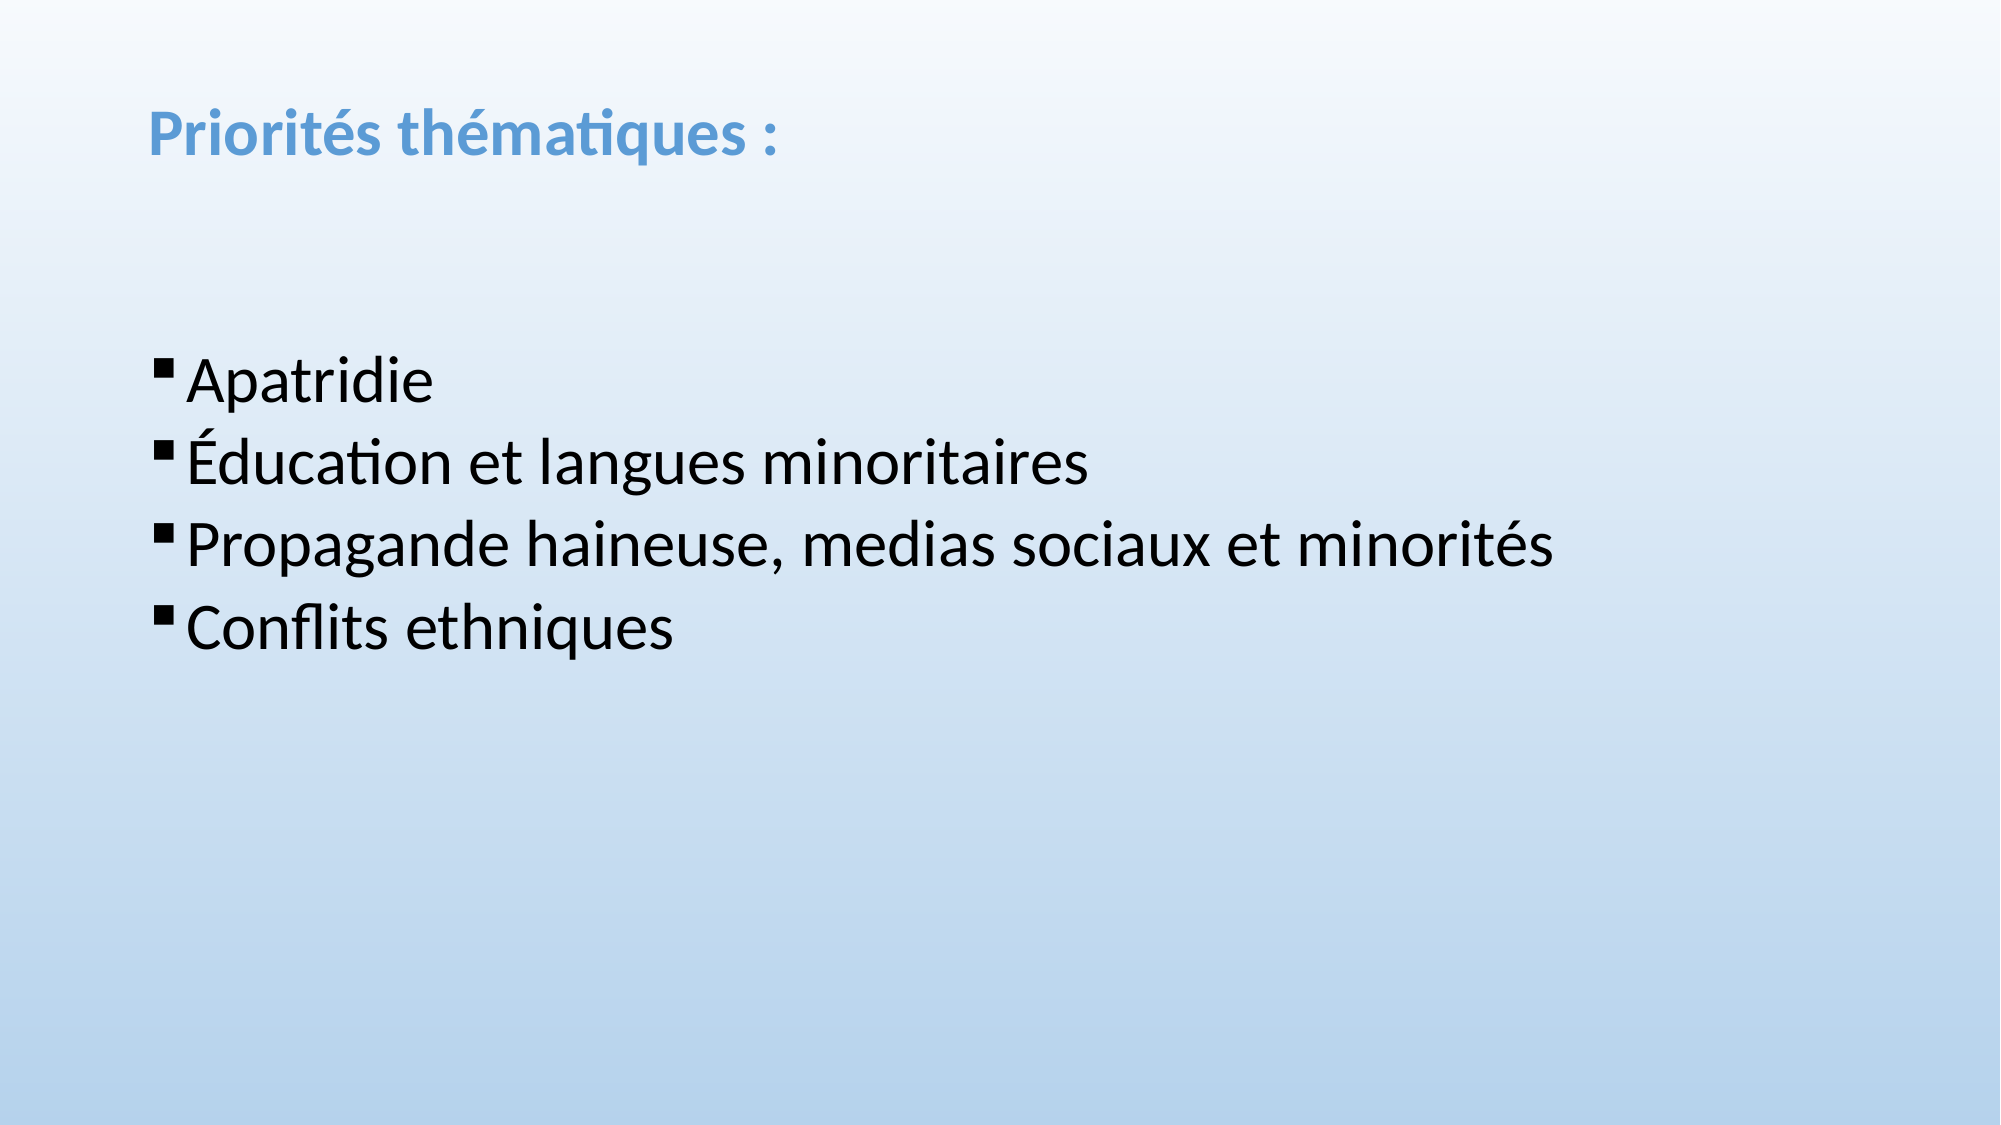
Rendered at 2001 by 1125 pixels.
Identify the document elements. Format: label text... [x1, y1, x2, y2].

text_box Priorités thématiques : Apatridie Éducation et langues minoritaires Propagande haineuse, medias sociaux et minorités Conflits ethniques [133, 90, 1691, 924]
